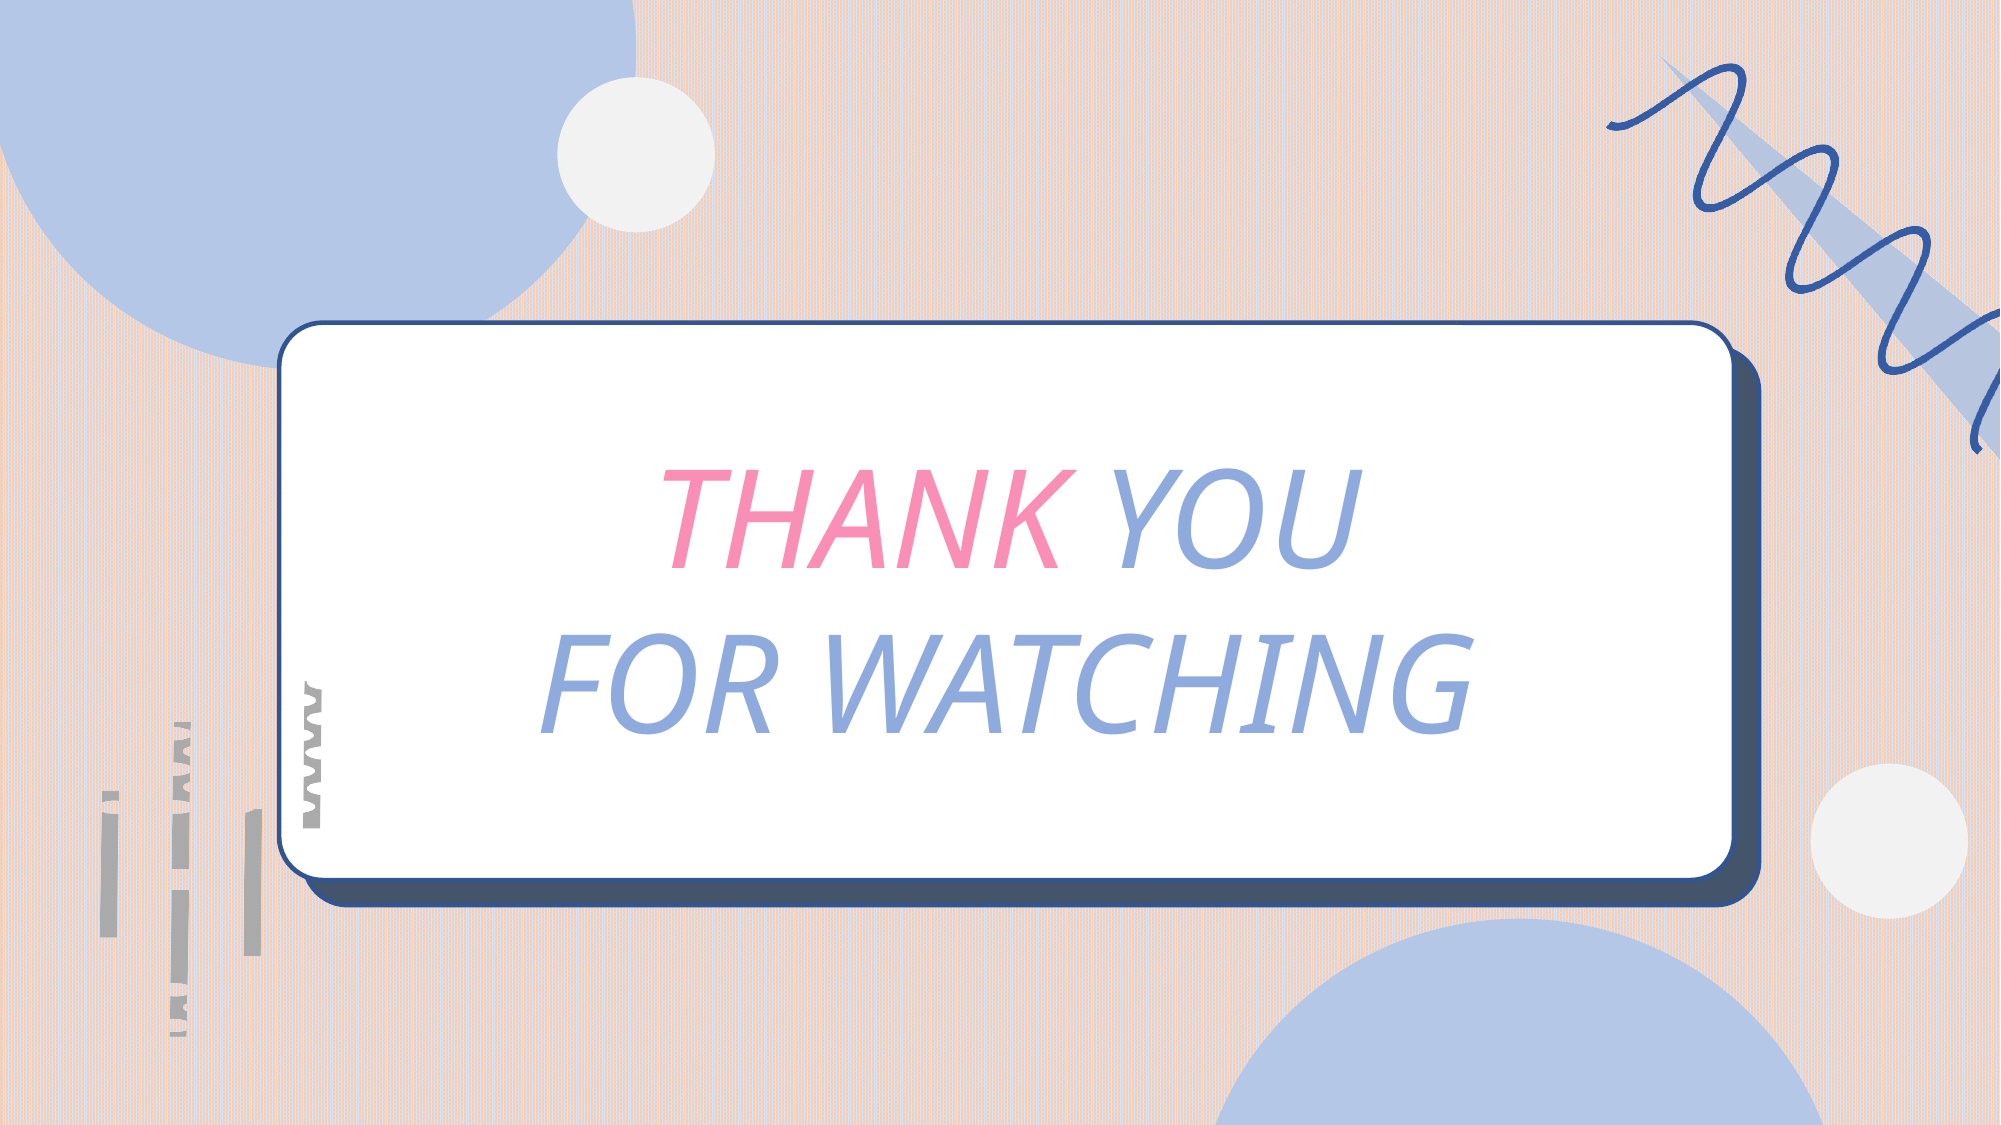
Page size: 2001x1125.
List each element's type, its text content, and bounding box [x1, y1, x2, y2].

text_box [0, 0, 638, 370]
text_box [278, 321, 1605, 423]
picture [100, 681, 322, 1037]
text_box THANK YOU FOR WATCHING [272, 423, 1741, 768]
text_box [556, 76, 716, 234]
text_box [322, 477, 1761, 907]
text_box [322, 768, 1736, 882]
text_box [1809, 762, 1970, 920]
text_box [1214, 917, 1825, 1125]
picture [1605, 52, 2000, 477]
